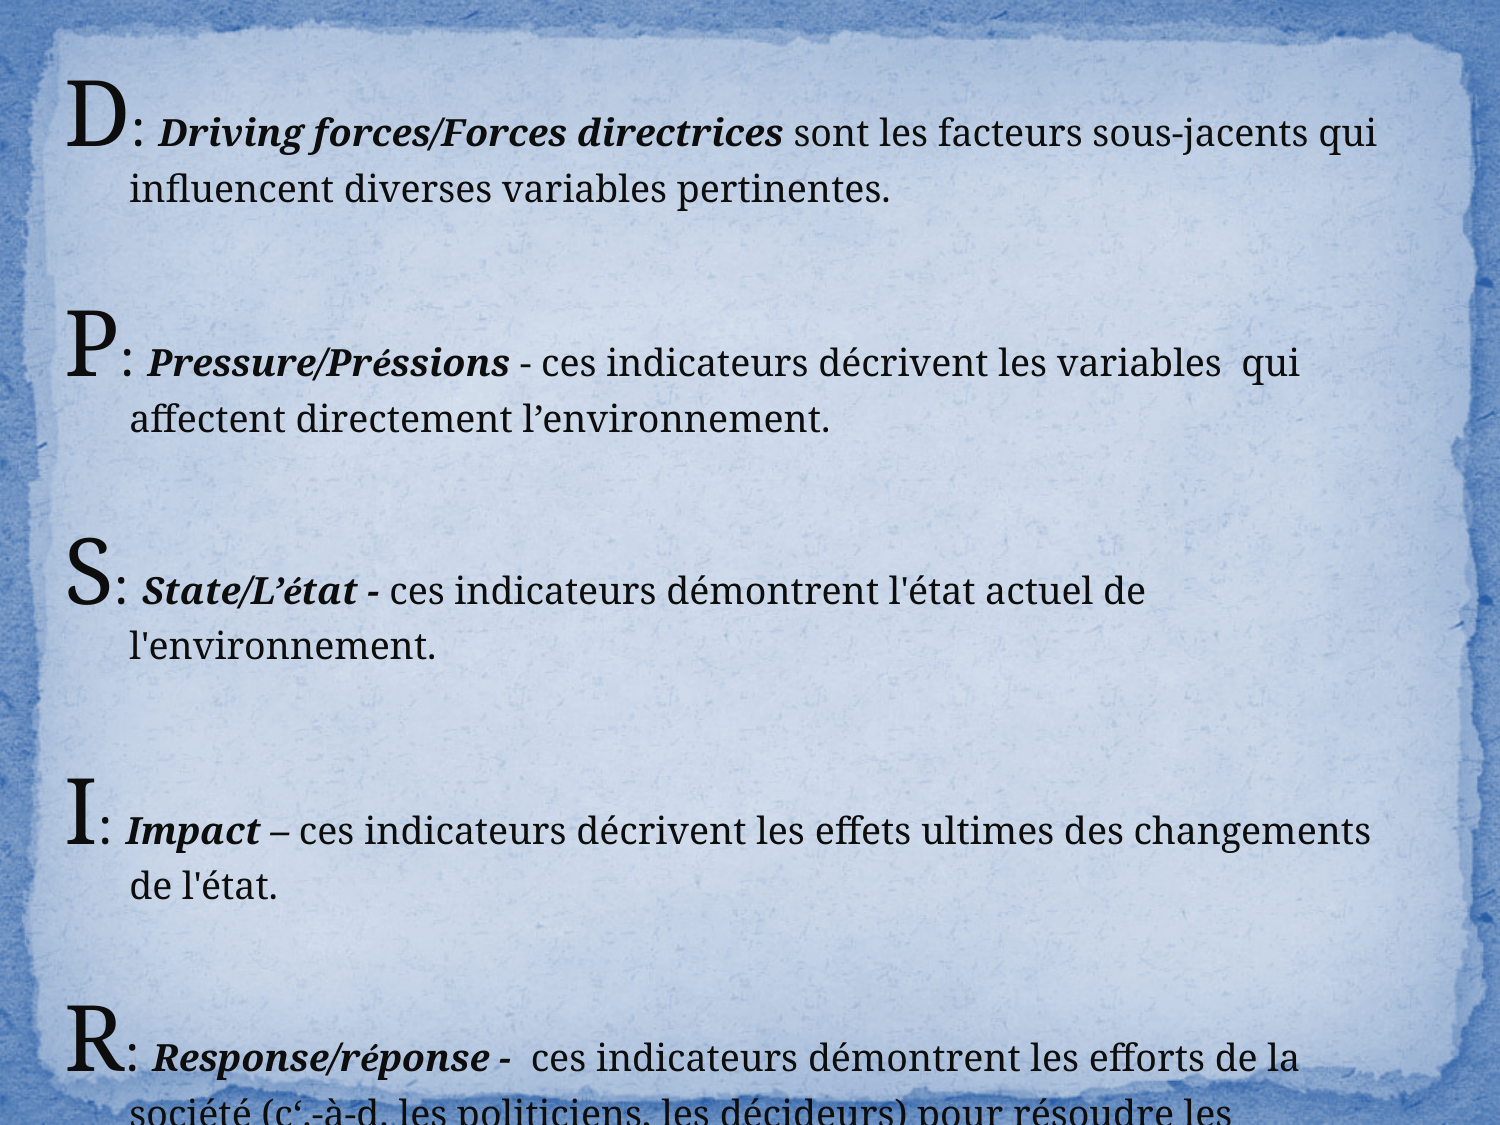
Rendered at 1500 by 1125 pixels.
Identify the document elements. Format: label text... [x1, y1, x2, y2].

list D: Driving forces/Forces directrices sont les facteurs sous-jacents qui influencent diverses variables pertinentes. P: Pressure/Préssions - ces indicateurs décrivent les variables qui affectent directement l’environnement. S: State/L’état - ces indicateurs démontrent l'état actuel de l'environnement. I: Impact – ces indicateurs décrivent les effets ultimes des changements de l'état. R: Response/réponse - ces indicateurs démontrent les efforts de la société (c‘.-à-d. les politiciens, les décideurs) pour résoudre les problèmes [50, 0, 1438, 725]
